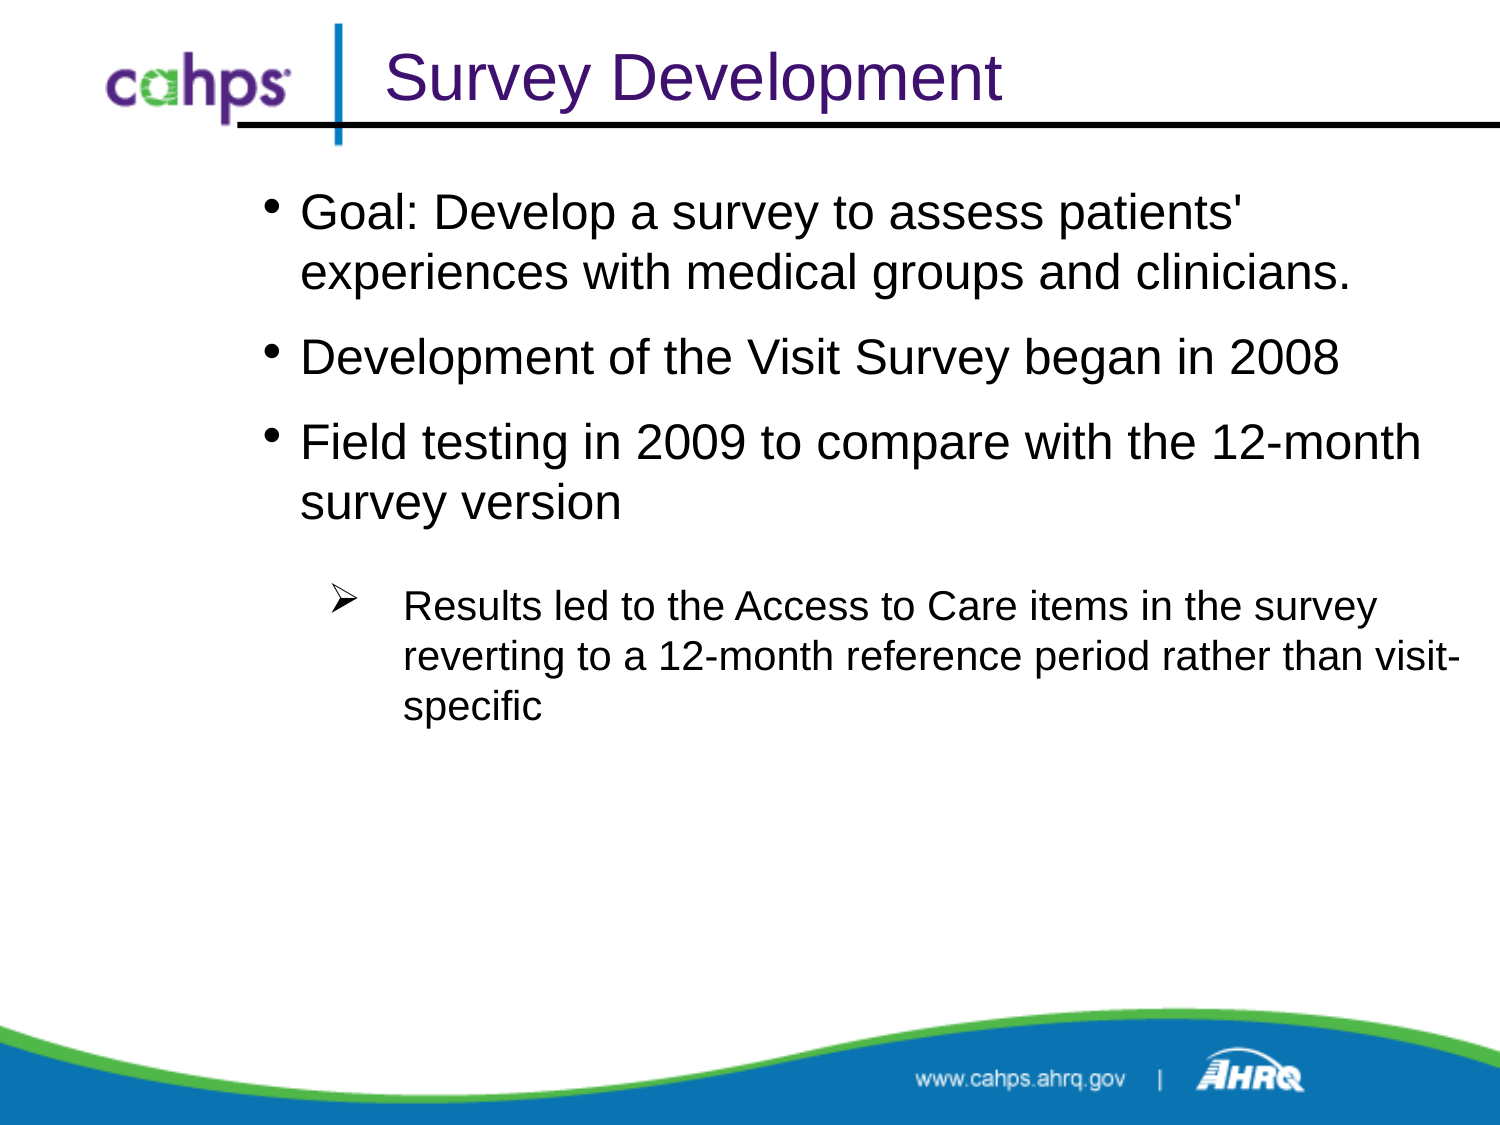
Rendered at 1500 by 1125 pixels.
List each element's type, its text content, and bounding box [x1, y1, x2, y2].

list Goal: Develop a survey to assess patients' experiences with medical groups and clinicians. Development of the Visit Survey began in 2008 Field testing in 2009 to compare with the 12-month survey version Results led to the Access to Care items in the survey reverting to a 12-month reference period rather than visit-specific [262, 171, 1475, 969]
picture [0, 7, 1500, 1125]
title Survey Development [369, 34, 1401, 123]
